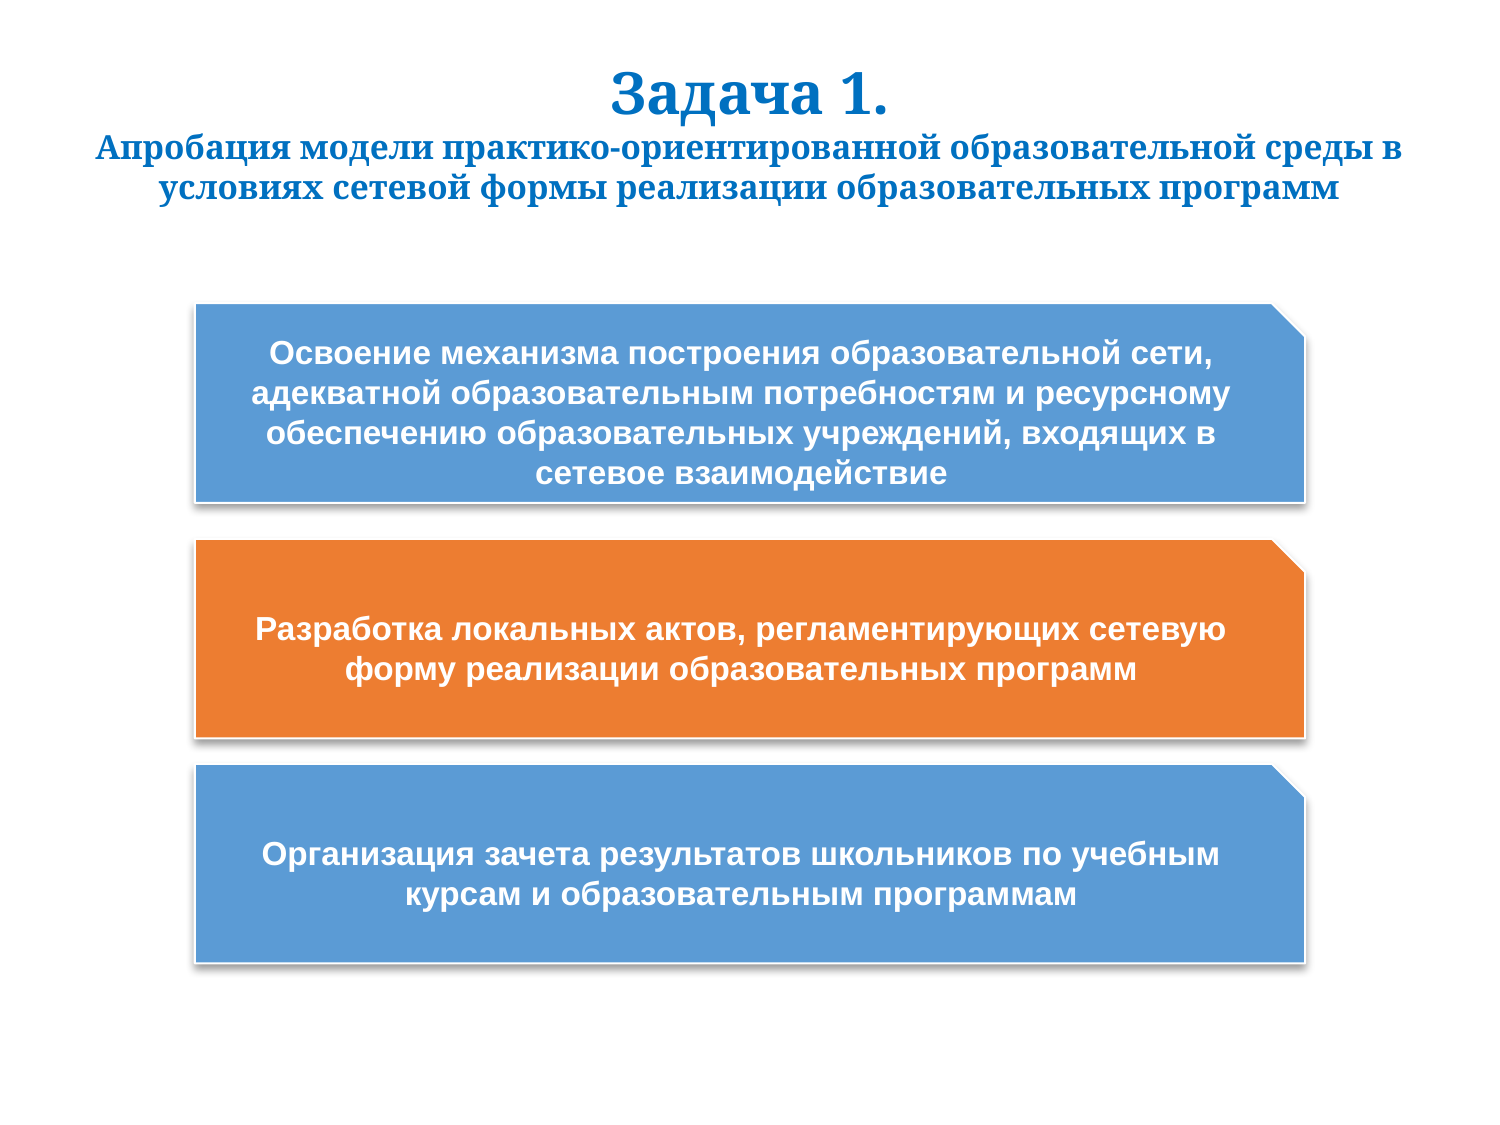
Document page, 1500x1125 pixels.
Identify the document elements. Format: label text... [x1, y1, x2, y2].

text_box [194, 302, 1306, 965]
text_box Задача 1. Апробация модели практико-ориентированной образовательной среды в условиях сетевой формы реализации образовательных программ [41, 48, 1459, 214]
